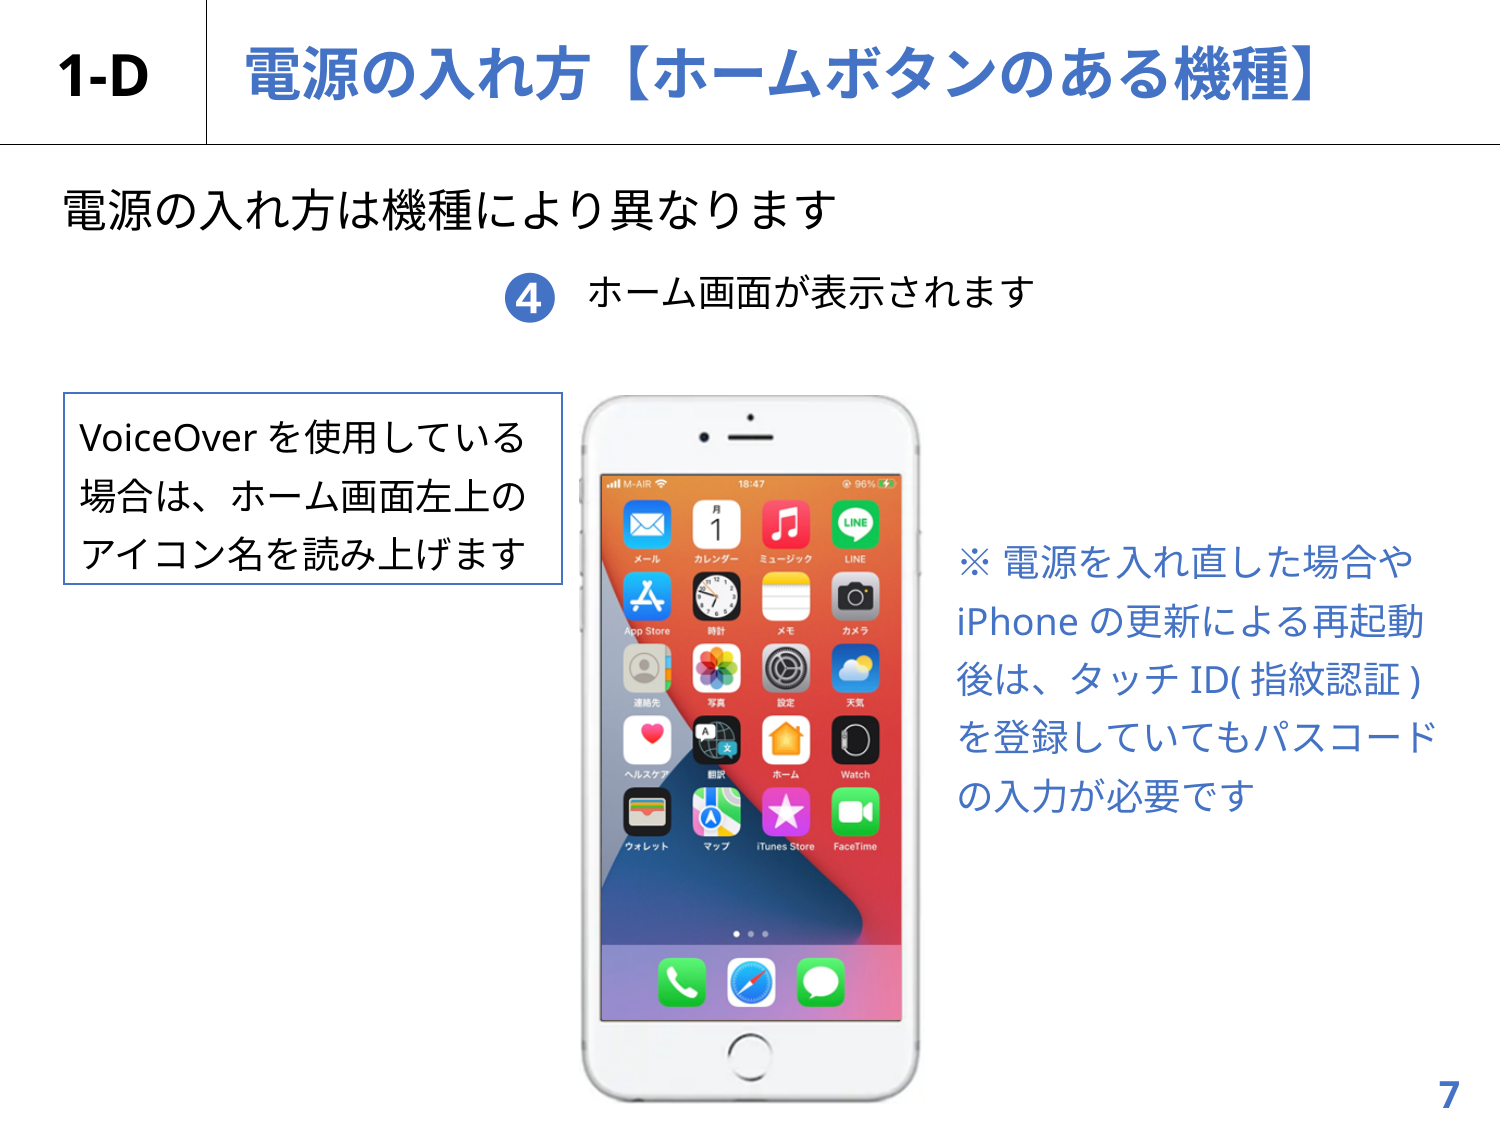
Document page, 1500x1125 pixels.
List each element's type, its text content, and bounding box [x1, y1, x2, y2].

text_box ❹ [486, 274, 563, 343]
text_box VoiceOverを使用している場合は、ホーム画面左上の アイコン名を読み上げます [63, 392, 563, 585]
text_box ホーム画面が表示されます [571, 274, 1221, 322]
picture [579, 395, 924, 1105]
text_box ※電源を入れ直した場合やiPhoneの更新による再起動後は、タッチID(指紋認証)を登録していてもパスコードの入力が必要です [940, 517, 1464, 826]
text_box 1-D [0, 0, 207, 147]
text_box 電源の入れ方は機種により異なります [46, 180, 1422, 274]
text_box 7 [1399, 1063, 1500, 1123]
title 電源の入れ方【ホームボタンのある機種】 [228, 36, 1472, 116]
